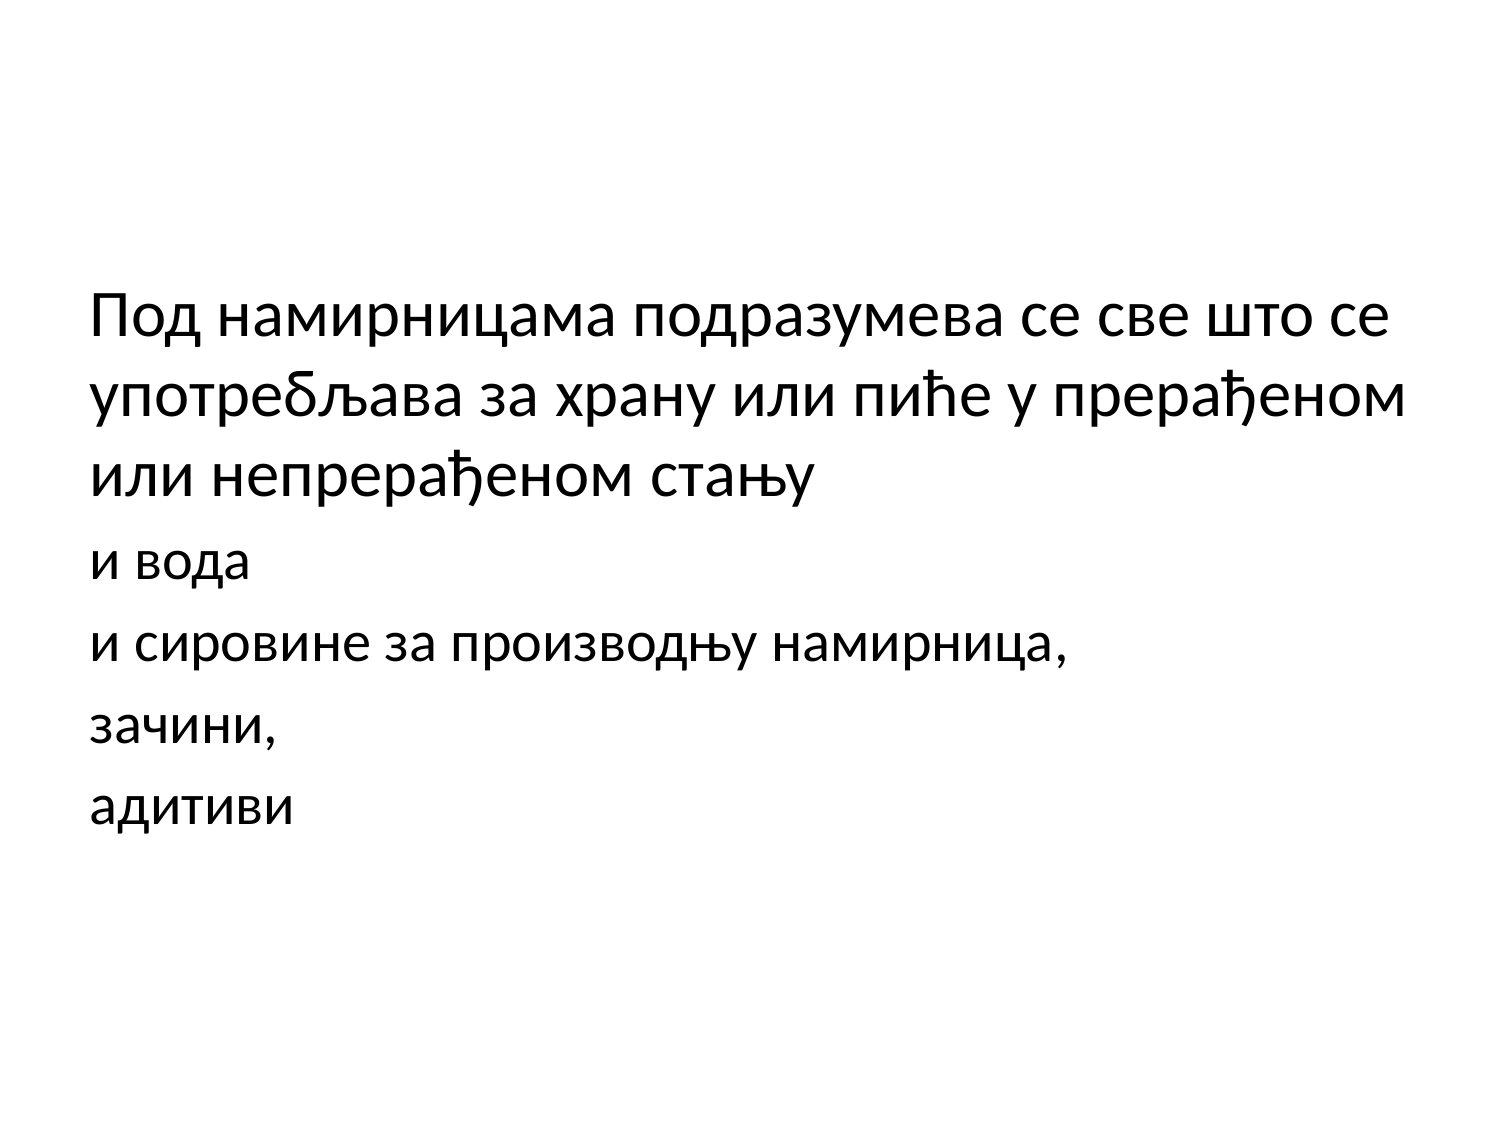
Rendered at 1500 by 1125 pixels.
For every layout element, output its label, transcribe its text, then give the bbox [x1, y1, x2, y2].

text_box Под намирницама подразумева се све што се употребљава за храну или пиће у прерађеном или непрерађеном стању и вода и сировине за производњу намирница, зачини, адитиви [74, 262, 1425, 821]
